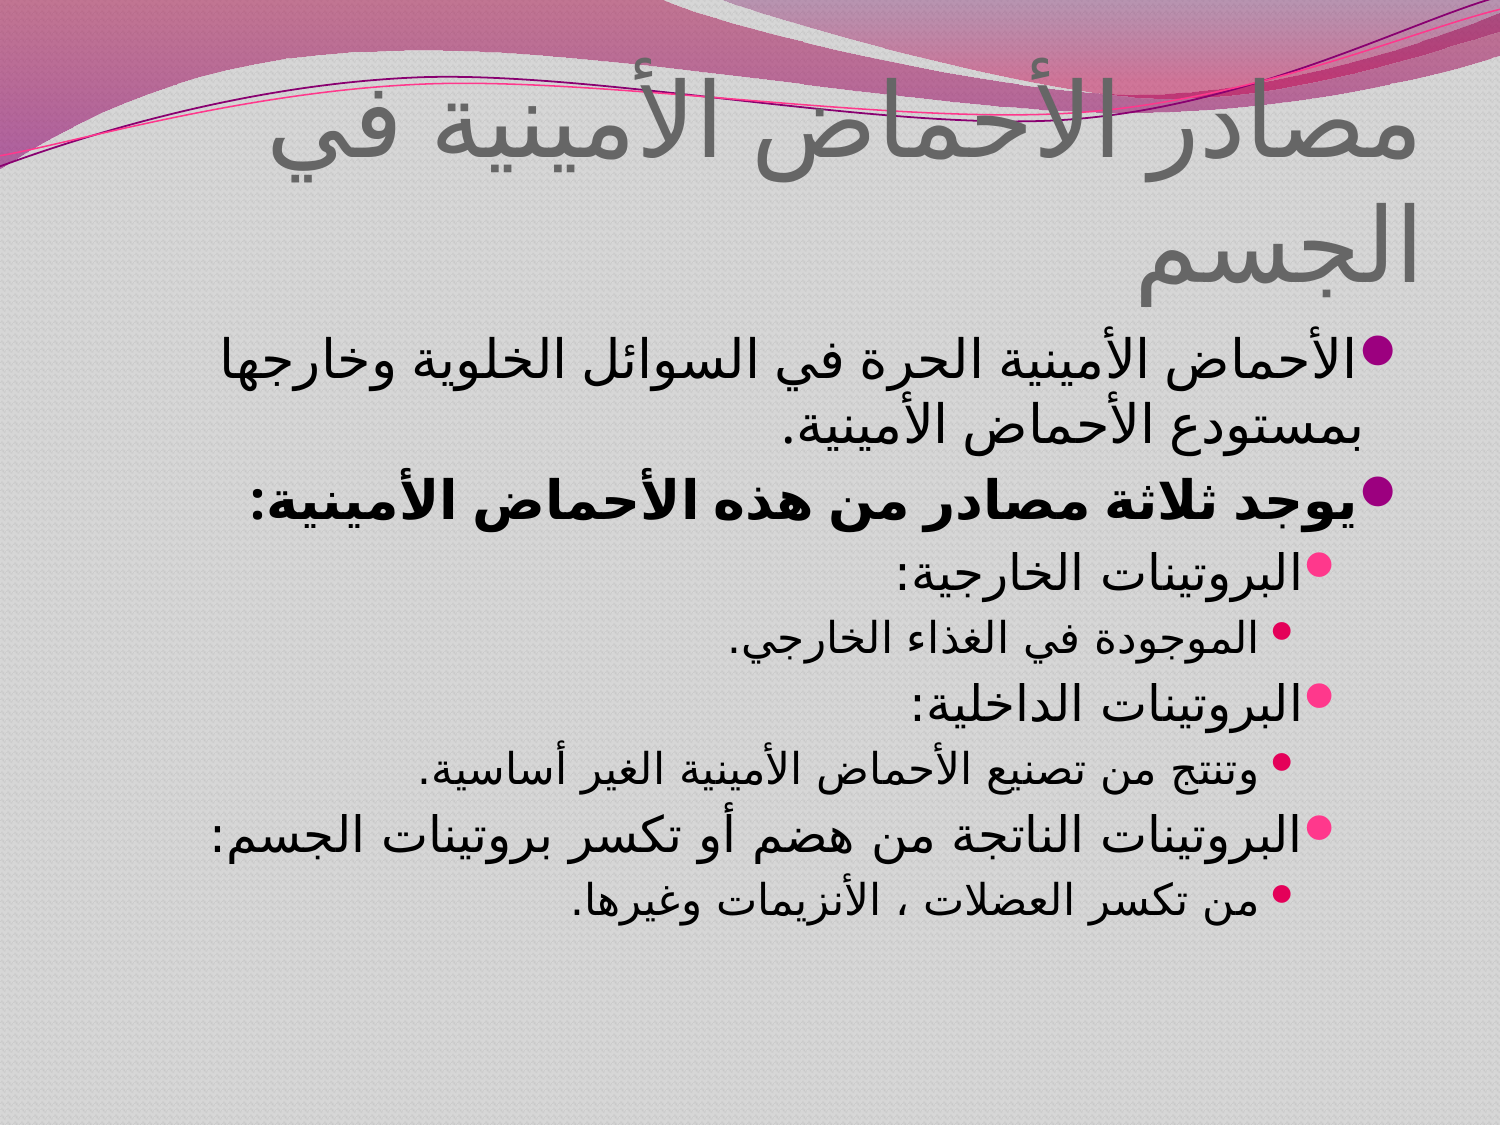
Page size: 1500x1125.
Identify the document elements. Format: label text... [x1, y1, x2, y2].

title مصادر الأحماض الأمينية في الجسم [75, 115, 1425, 303]
list الأحماض الأمينية الحرة في السوائل الخلوية وخارجها بمستودع الأحماض الأمينية. يوجد ثلاثة مصادر من هذه الأحماض الأمينية: البروتينات الخارجية: الموجودة في الغذاء الخارجي. البروتينات الداخلية: وتنتج من تصنيع الأحماض الأمينية الغير أساسية. البروتينات الناتجة من هضم أو تكسر بروتينات الجسم: من تكسر العضلات ، الأنزيمات وغيرها. [75, 317, 1425, 1038]
